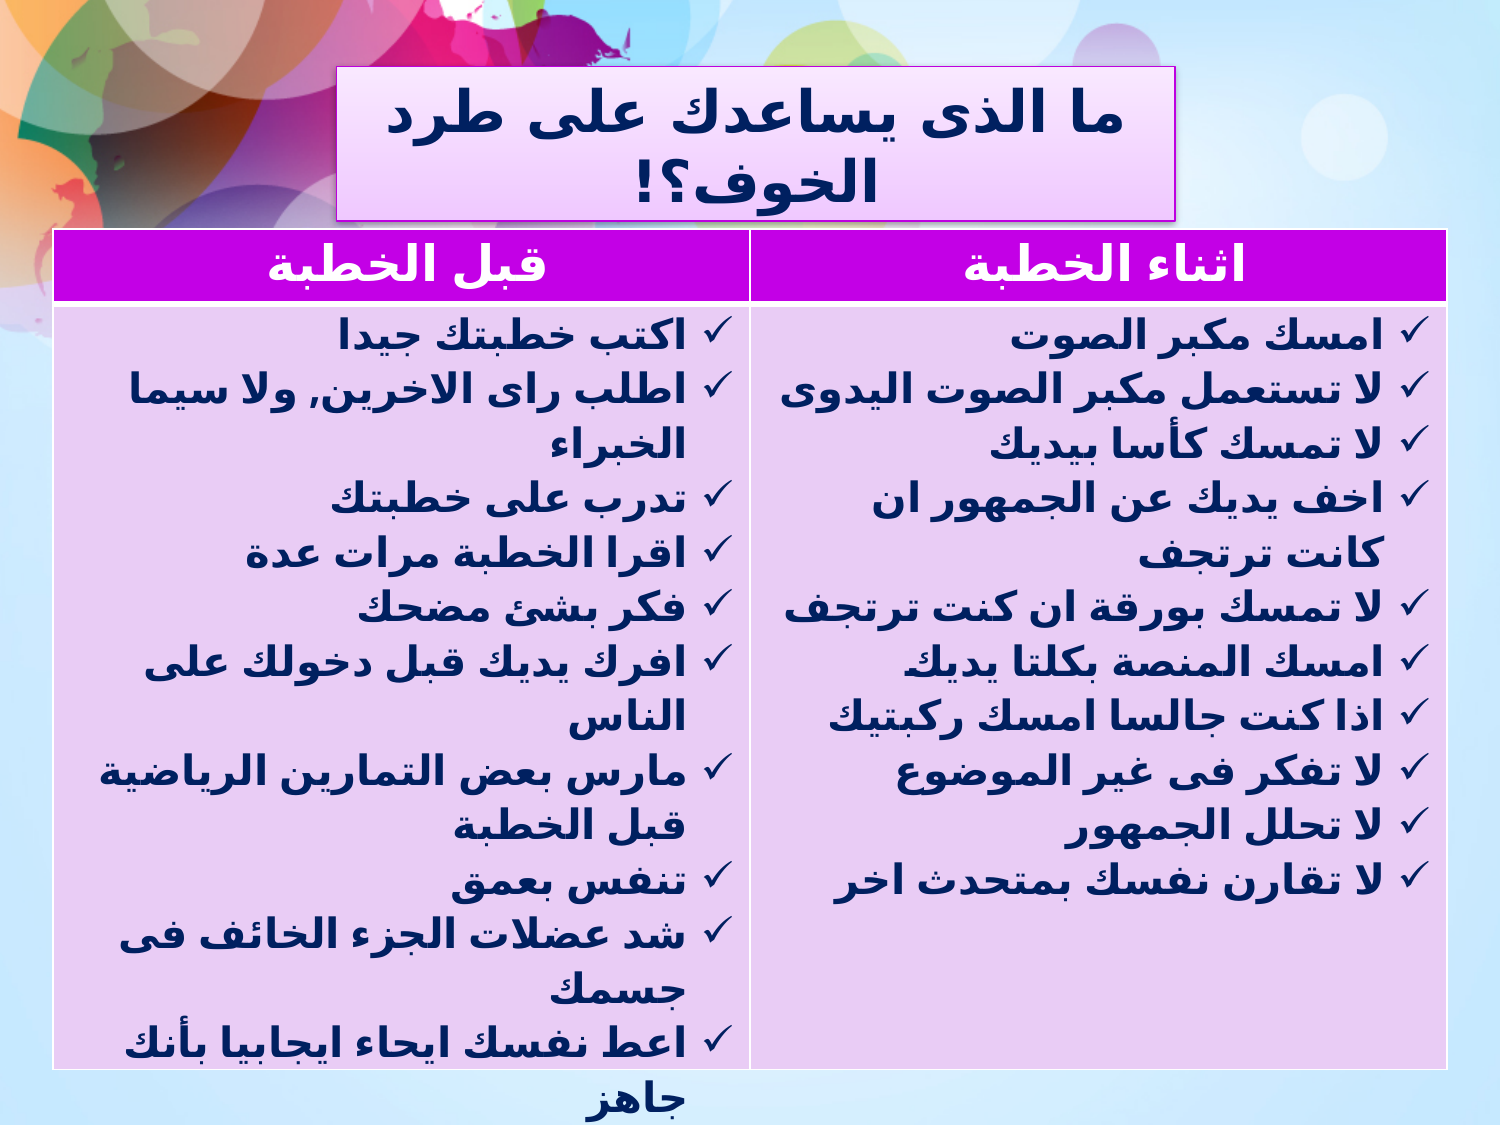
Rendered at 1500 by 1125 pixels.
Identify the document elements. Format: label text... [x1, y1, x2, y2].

table_cell اكتب خطبتك جيدا اطلب راى الاخرين, ولا سيما الخبراء تدرب على خطبتك اقرا الخطبة مرات عدة فكر بشئ مضحك افرك يديك قبل دخولك على الناس مارس بعض التمارين الرياضية قبل الخطبة تنفس بعمق شد عضلات الجزء الخائف فى جسمك اعط نفسك ايحاء ايجابيا بأنك جاهز [54, 307, 749, 1069]
table_header قبل الخطبة [54, 230, 749, 301]
text_box ما الذى يساعدك على طرد الخوف؟! [336, 66, 1176, 222]
picture [0, 0, 1500, 1125]
table_cell امسك مكبر الصوت لا تستعمل مكبر الصوت اليدوى لا تمسك كأسا بيديك اخف يديك عن الجمهور ان كانت ترتجف لا تمسك بورقة ان كنت ترتجف امسك المنصة بكلتا يديك اذا كنت جالسا امسك ركبتيك لا تفكر فى غير الموضوع لا تحلل الجمهور لا تقارن نفسك بمتحدث اخر [751, 307, 1446, 1069]
table_header اثناء الخطبة [751, 230, 1446, 301]
